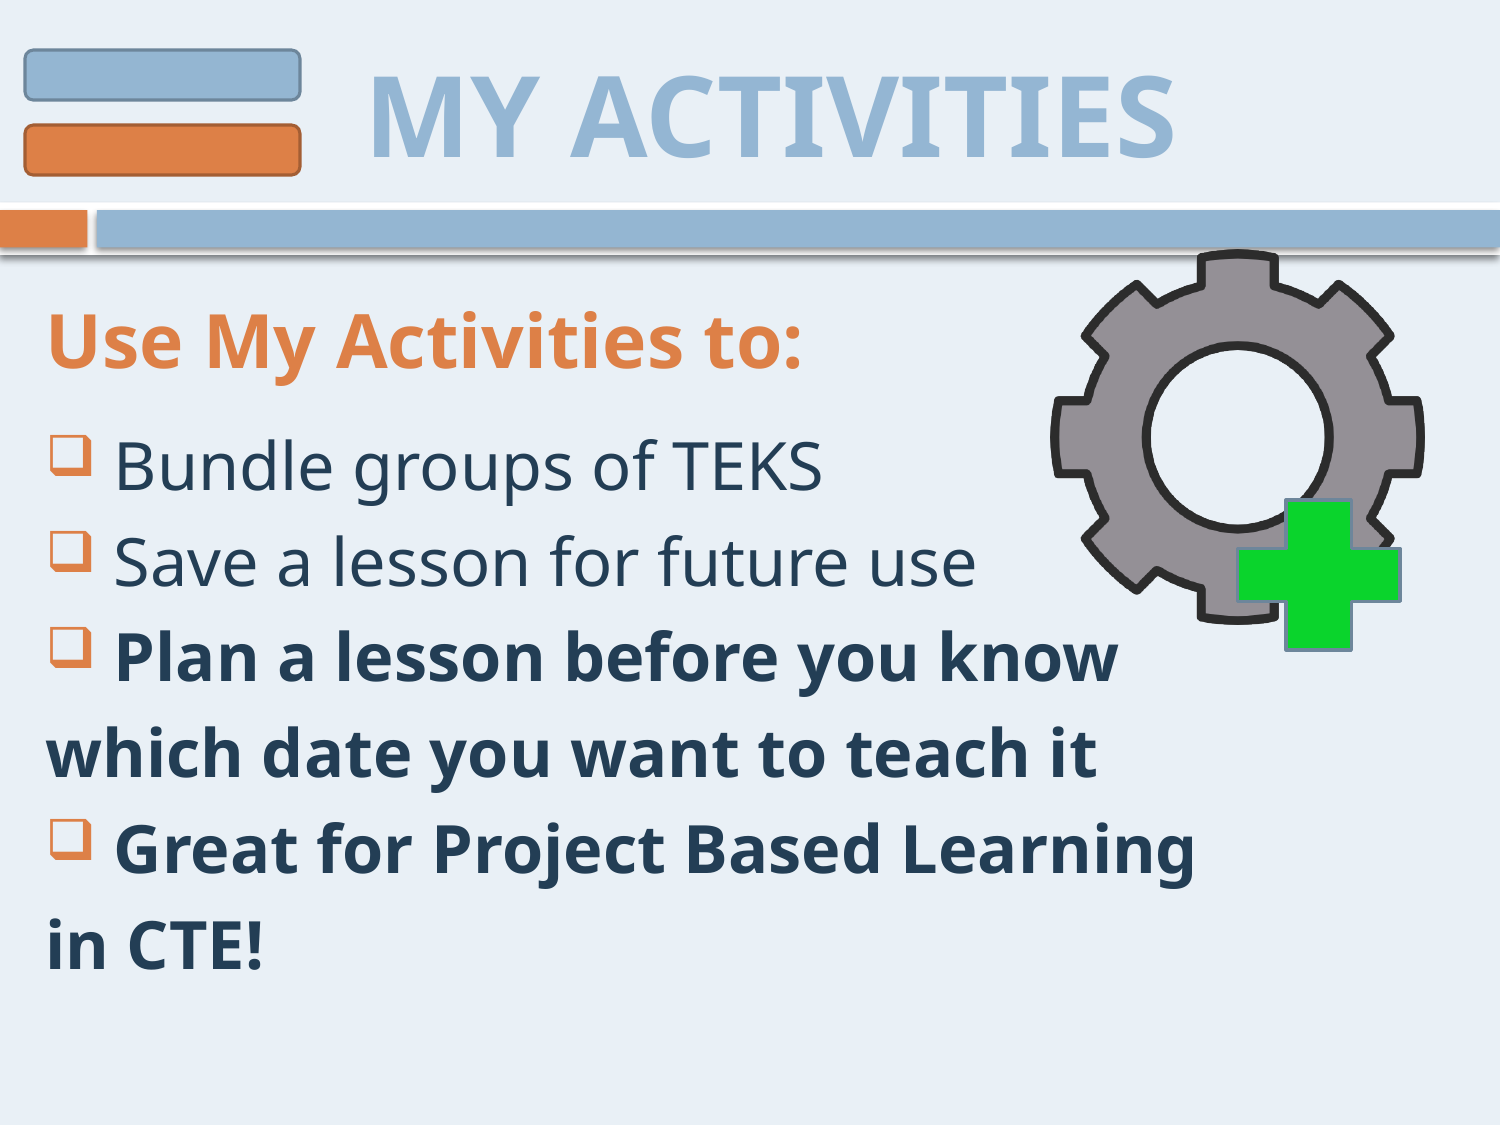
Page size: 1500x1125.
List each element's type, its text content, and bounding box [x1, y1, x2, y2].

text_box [1049, 249, 1426, 651]
text_box [23, 48, 302, 102]
text_box Use My Activities to: Bundle groups of TEKS Save a lesson for future use Plan a lesson before you know which date you want to teach it Great for Project Based Learning in CTE! [0, 224, 1313, 1114]
text_box [23, 123, 302, 177]
text_box MY ACTIVITIES [350, 12, 1500, 213]
